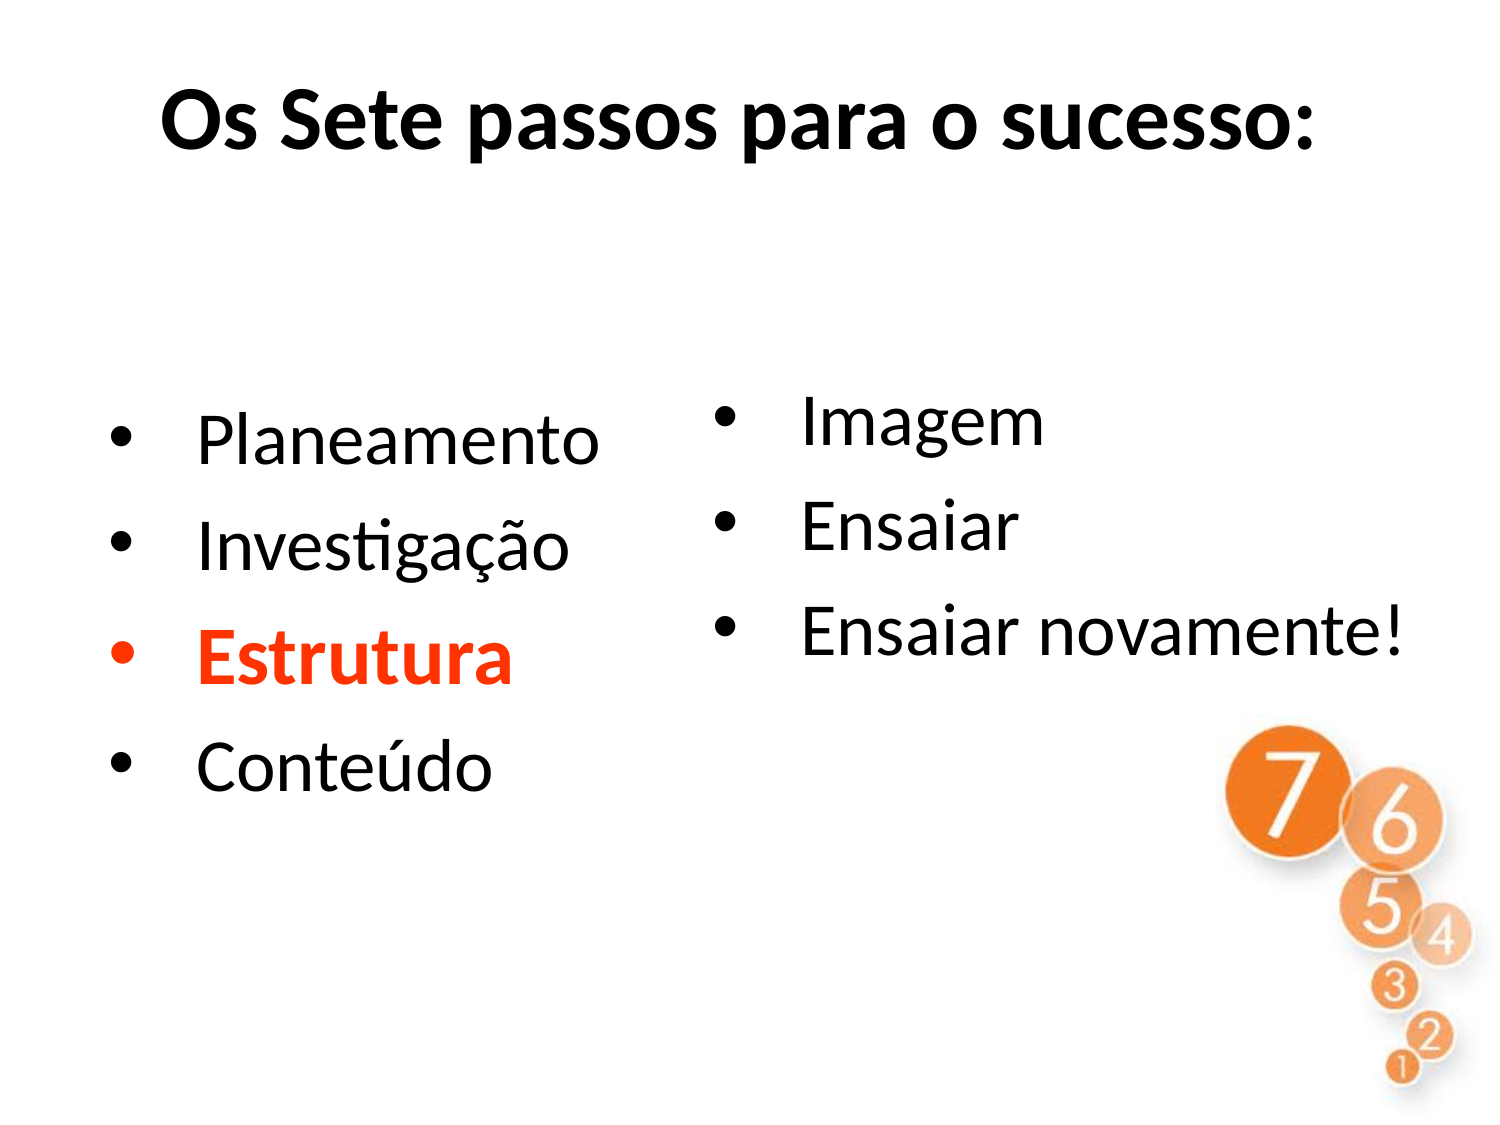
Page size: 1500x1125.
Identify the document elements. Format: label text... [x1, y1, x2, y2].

list Planeamento Investigação Estrutura Conteúdo [93, 382, 757, 1125]
list Imagem Ensaiar Ensaiar novamente! [697, 363, 1500, 1002]
picture [1215, 715, 1500, 1125]
title Os Sete passos para o sucesso: [64, 0, 1416, 226]
